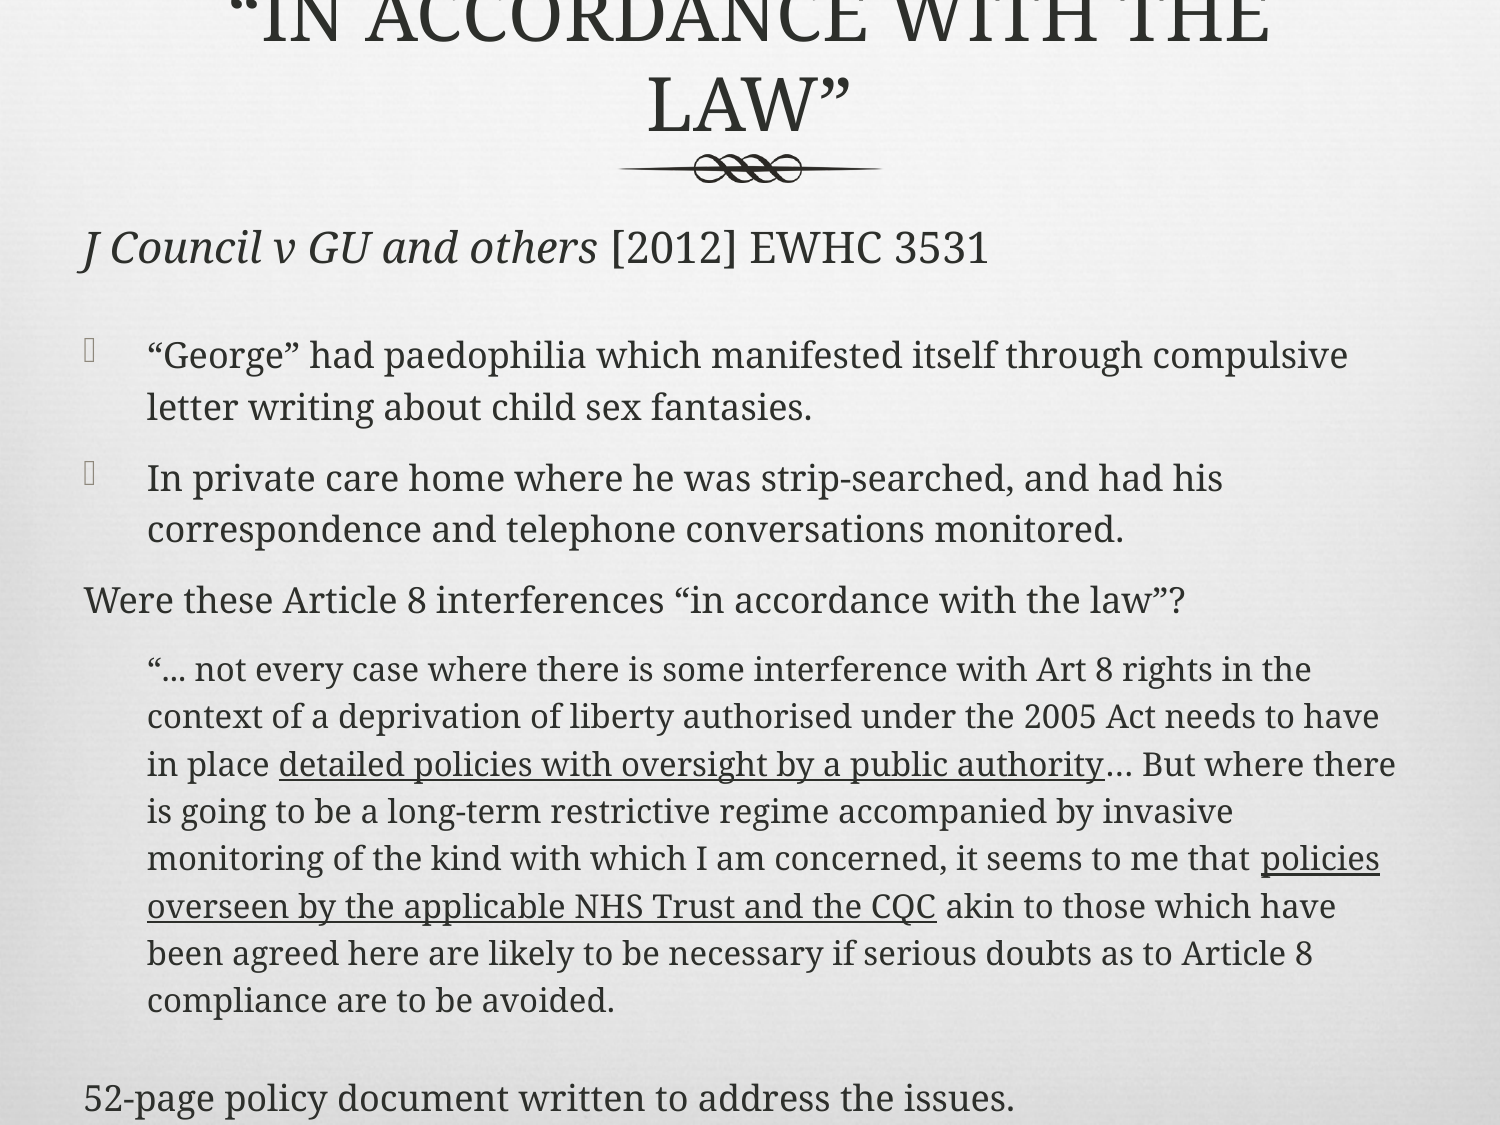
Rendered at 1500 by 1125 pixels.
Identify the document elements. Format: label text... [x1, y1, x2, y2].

picture [615, 154, 885, 183]
title “In accordance with the law” [112, 0, 1388, 145]
list J Council v GU and others [2012] EWHC 3531 “George” had paedophilia which manifested itself through compulsive letter writing about child sex fantasies. In private care home where he was strip-searched, and had his correspondence and telephone conversations monitored. Were these Article 8 interferences “in accordance with the law”? “... not every case where there is some interference with Art 8 rights in the context of a deprivation of liberty authorised under the 2005 Act needs to have in place detailed policies with oversight by a public authority… But where there is going to be a long-term restrictive regime accompanied by invasive monitoring of the kind with which I am concerned, it seems to me that policies overseen by the applicable NHS Trust and the CQC akin to those which have been agreed here are likely to be necessary if serious doubts as to Article 8 compliance are to be avoided. 52-page policy document written to address the issues. [68, 202, 1434, 1125]
